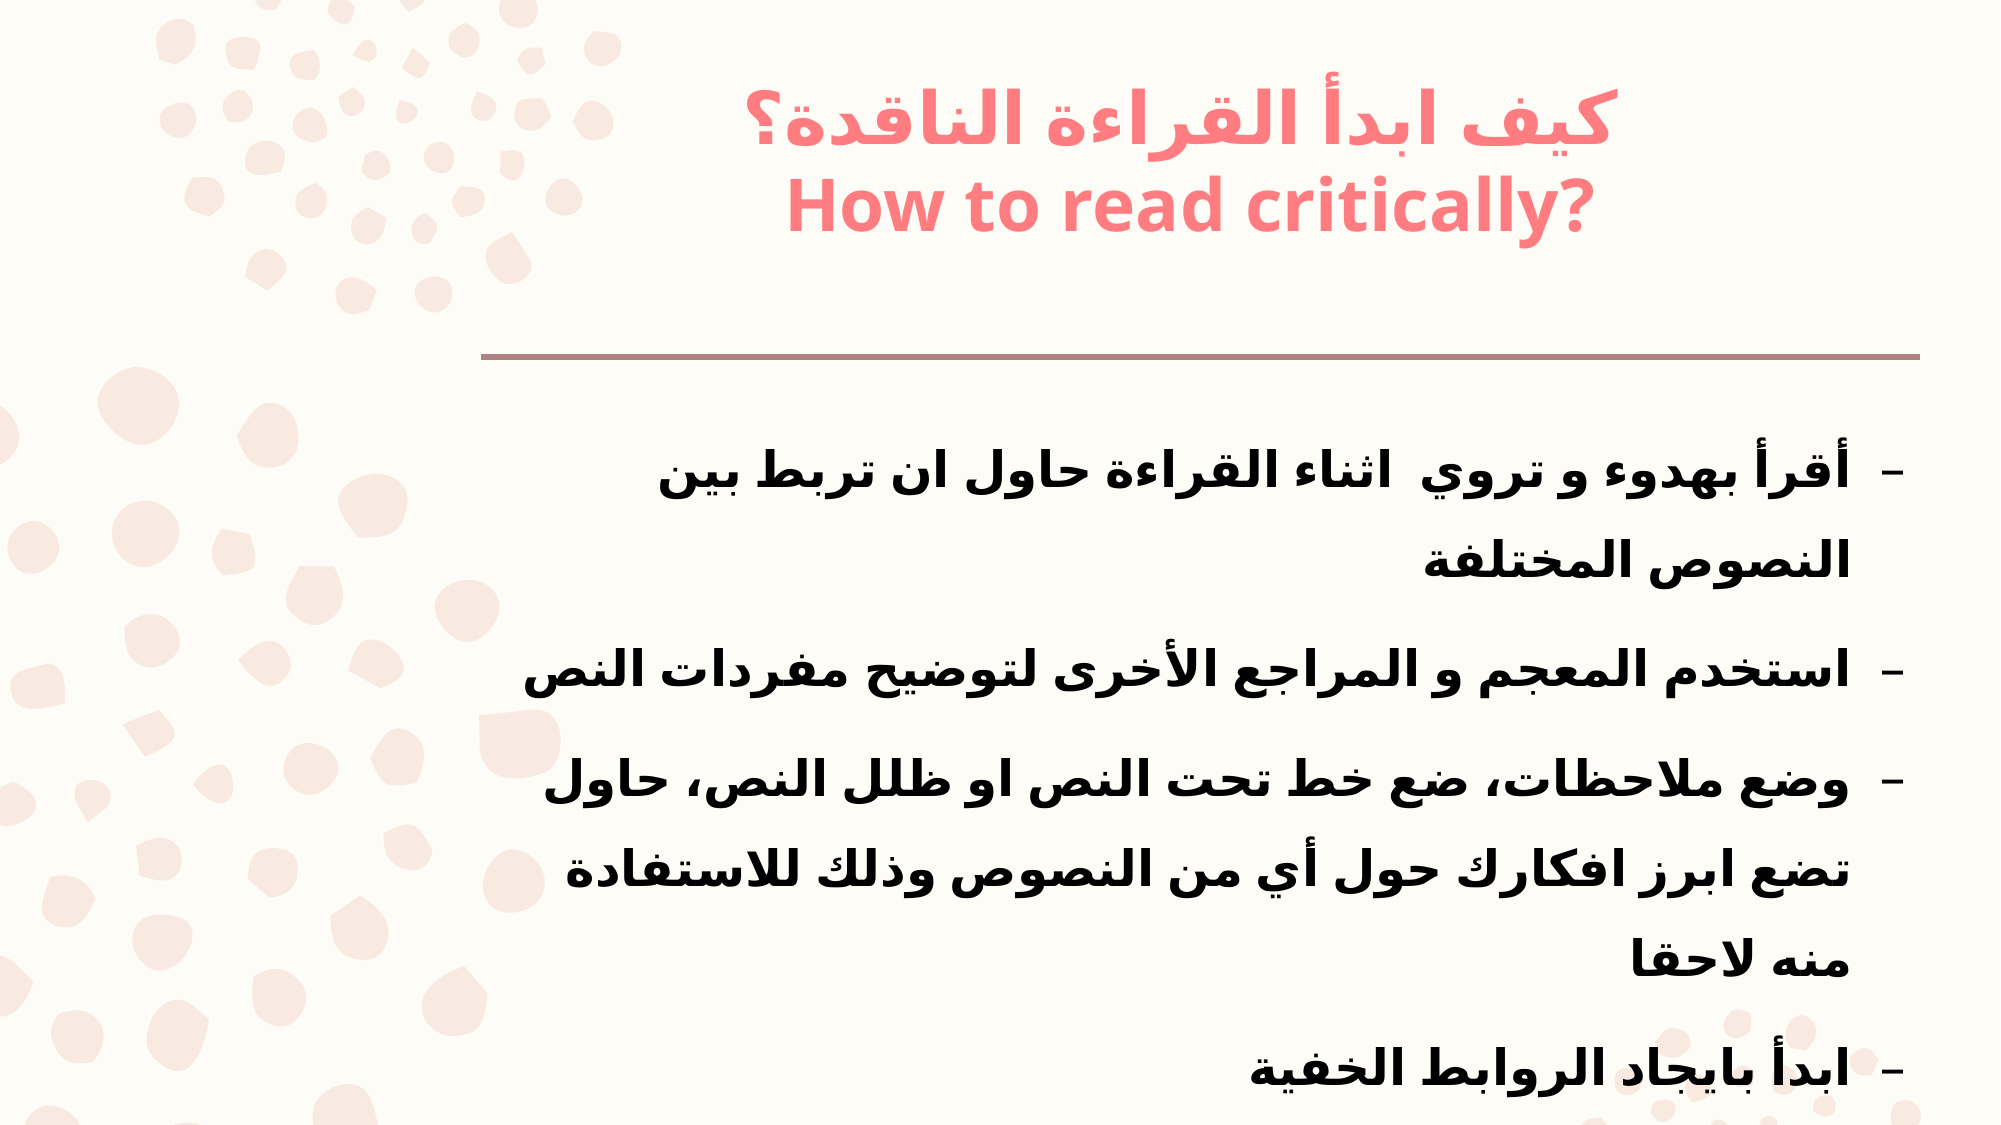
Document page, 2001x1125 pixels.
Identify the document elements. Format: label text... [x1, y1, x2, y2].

title كيف ابدأ القراءة الناقدة؟ How to read critically? [460, 68, 1920, 328]
list أقرأ بهدوء و تروي اثناء القراءة حاول ان تربط بين النصوص المختلفة استخدم المعجم و المراجع الأخرى لتوضيح مفردات النص وضع ملاحظات، ضع خط تحت النص او ظلل النص، حاول تضع ابرز افكارك حول أي من النصوص وذلك للاستفادة منه لاحقا ابدأ بايجاد الروابط الخفية لابد ان يكون لك مذكرات قراءة حيث تدون كل انعكاساتك على النصوص التي تقرأها [481, 399, 1920, 1066]
